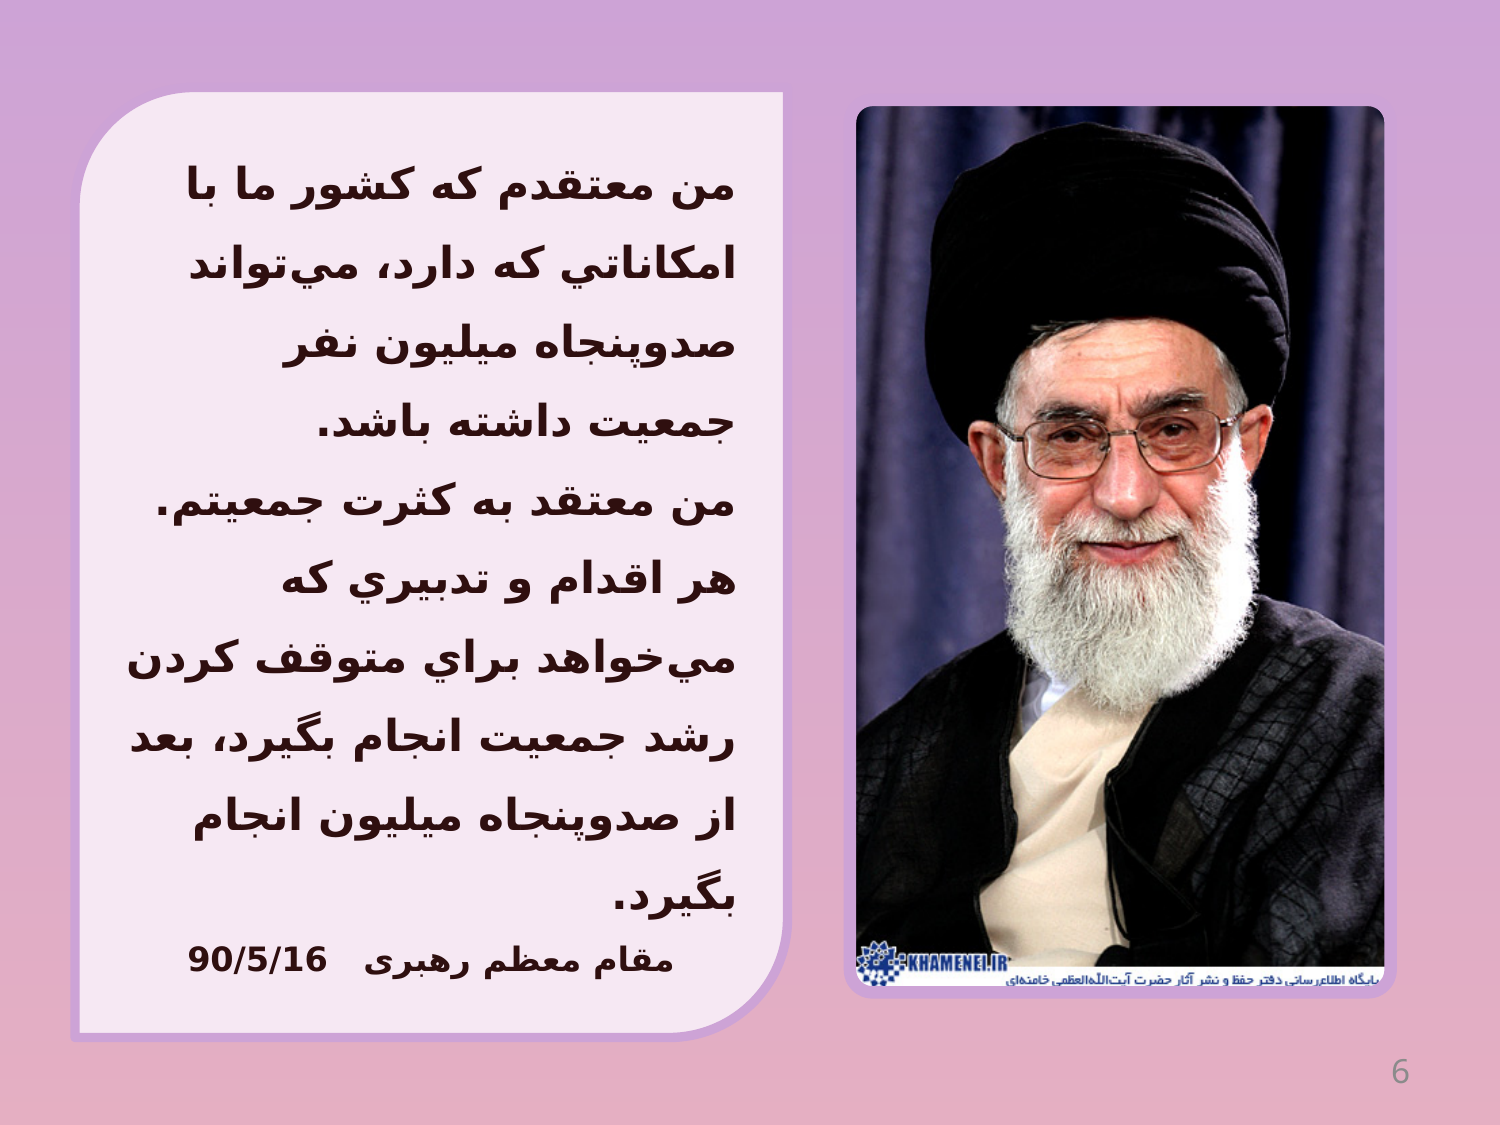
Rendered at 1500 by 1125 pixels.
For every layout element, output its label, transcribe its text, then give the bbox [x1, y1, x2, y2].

slide_number 6 [1074, 1042, 1425, 1103]
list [849, 99, 1391, 993]
text_box من معتقدم که کشور ما با امکاناتي که دارد، مي‌تواند صدوپنجاه ميليون نفر جمعيت داشته باشد. من معتقد به کثرت جمعيتم. هر اقدام و تدبيري که مي‌خواهد براي متوقف کردن رشد جمعيت انجام بگيرد، بعد از صدوپنجاه ميليون انجام بگيرد. مقام معظم رهبری 90/5/16 [72, 85, 790, 1040]
